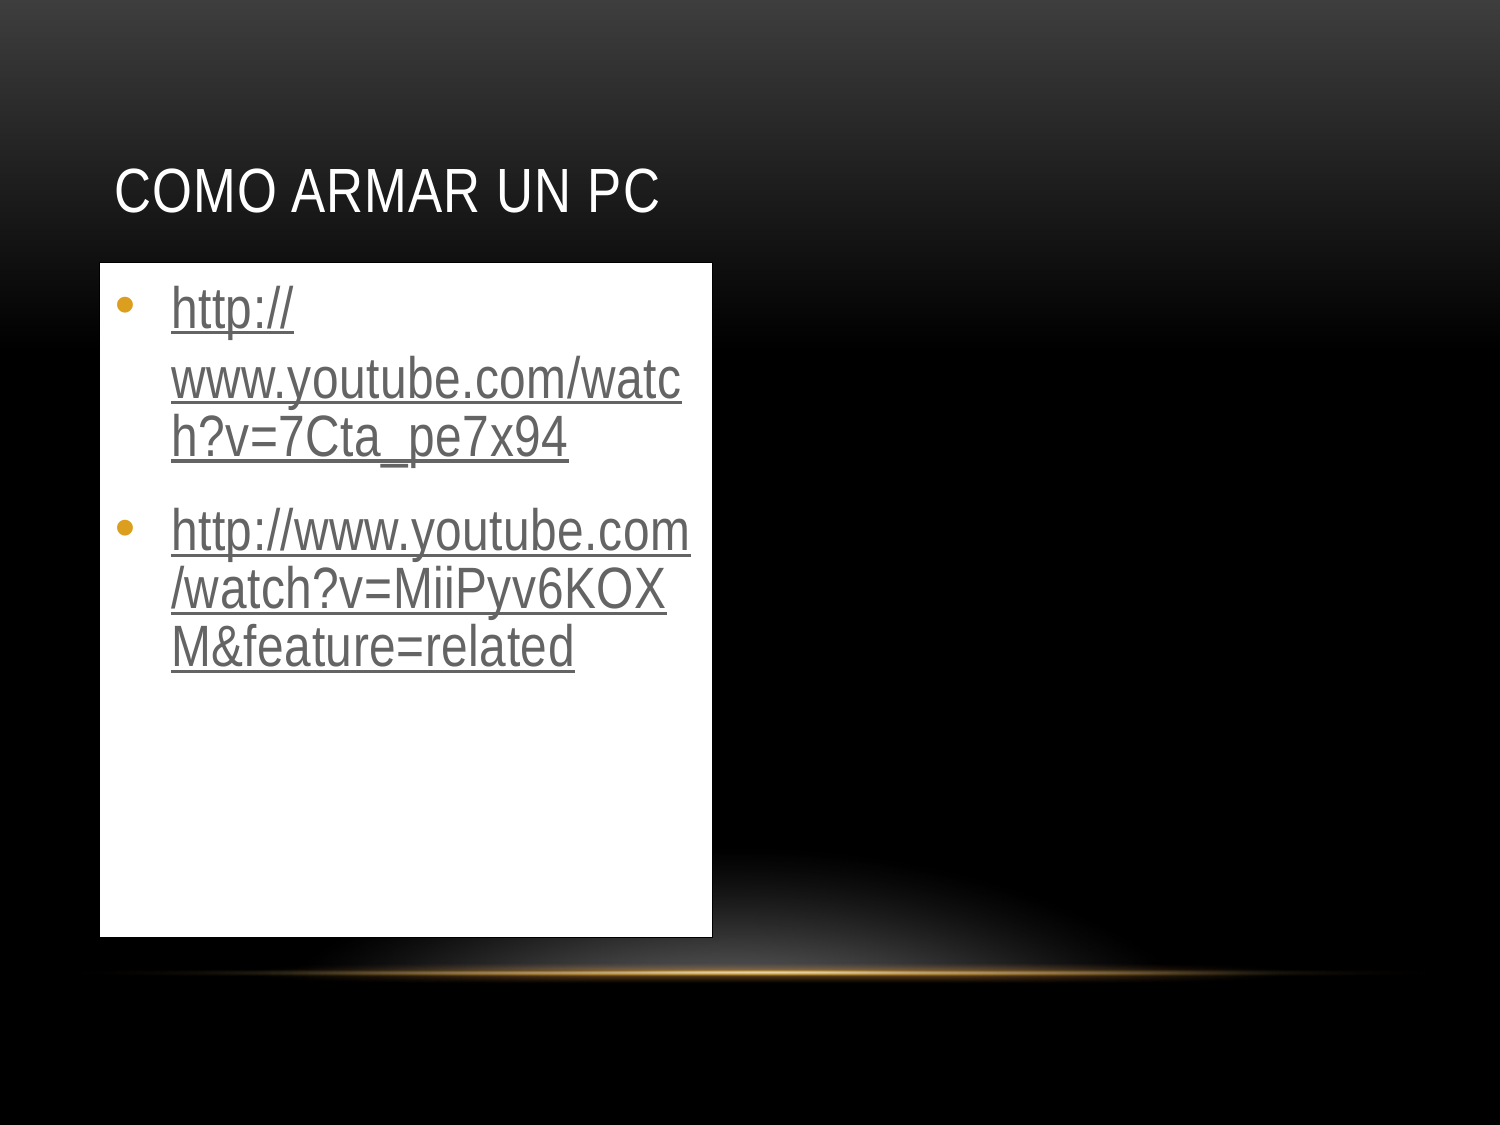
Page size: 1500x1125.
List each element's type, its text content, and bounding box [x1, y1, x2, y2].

title Como armar un PC [99, 45, 1400, 233]
picture [0, 0, 1500, 1125]
list http://www.youtube.com/watch?v=7Cta_pe7x94 http://www.youtube.com/watch?v=MiiPyv6KOXM&feature=related [99, 262, 713, 938]
